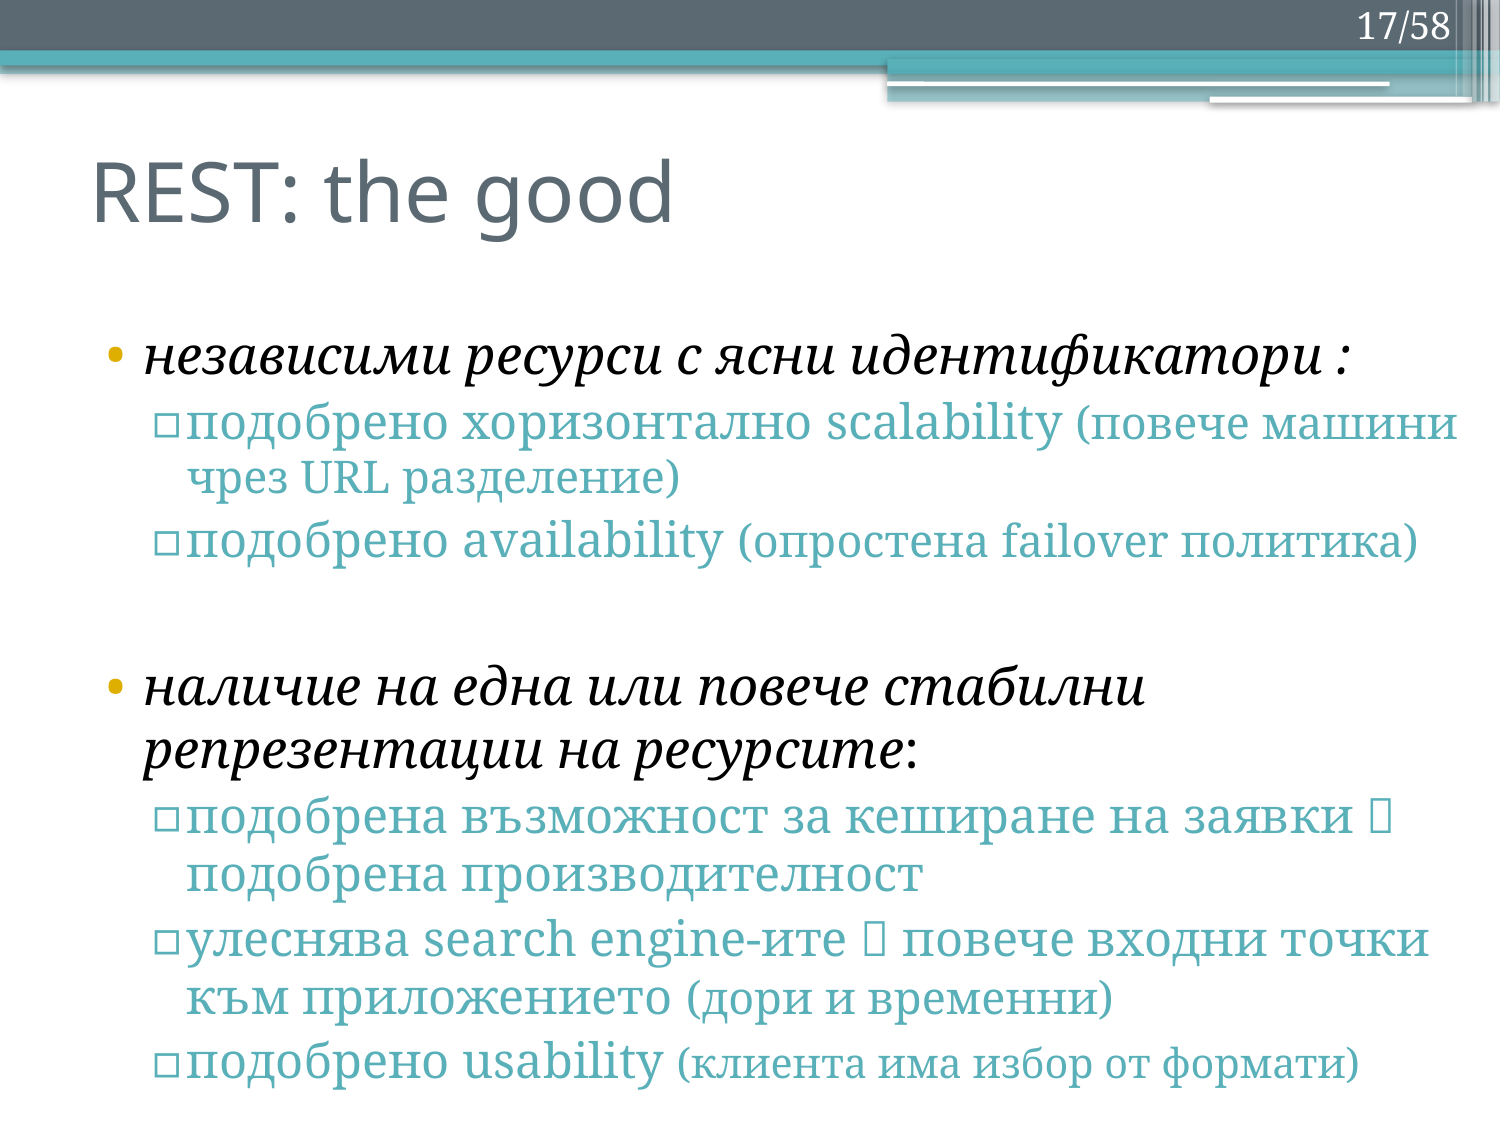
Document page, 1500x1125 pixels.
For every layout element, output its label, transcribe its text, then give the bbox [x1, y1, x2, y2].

list независими ресурси с ясни идентификатори : подобрено хоризонтално scalability (повече машини чрез URL разделение) подобрено availability (опростена failover политика) наличие на една или повече стабилни репрезентации на ресурсите: подобрена възможност за кеширане на заявки  подобрена производителност улеснява search engine-ите  повече входни точки към приложението (дори и временни) подобрено usability (клиента има избор от формати) [75, 314, 1500, 1106]
title REST: the good [75, 101, 1425, 277]
slide_number 17/58 [1305, 0, 1466, 61]
